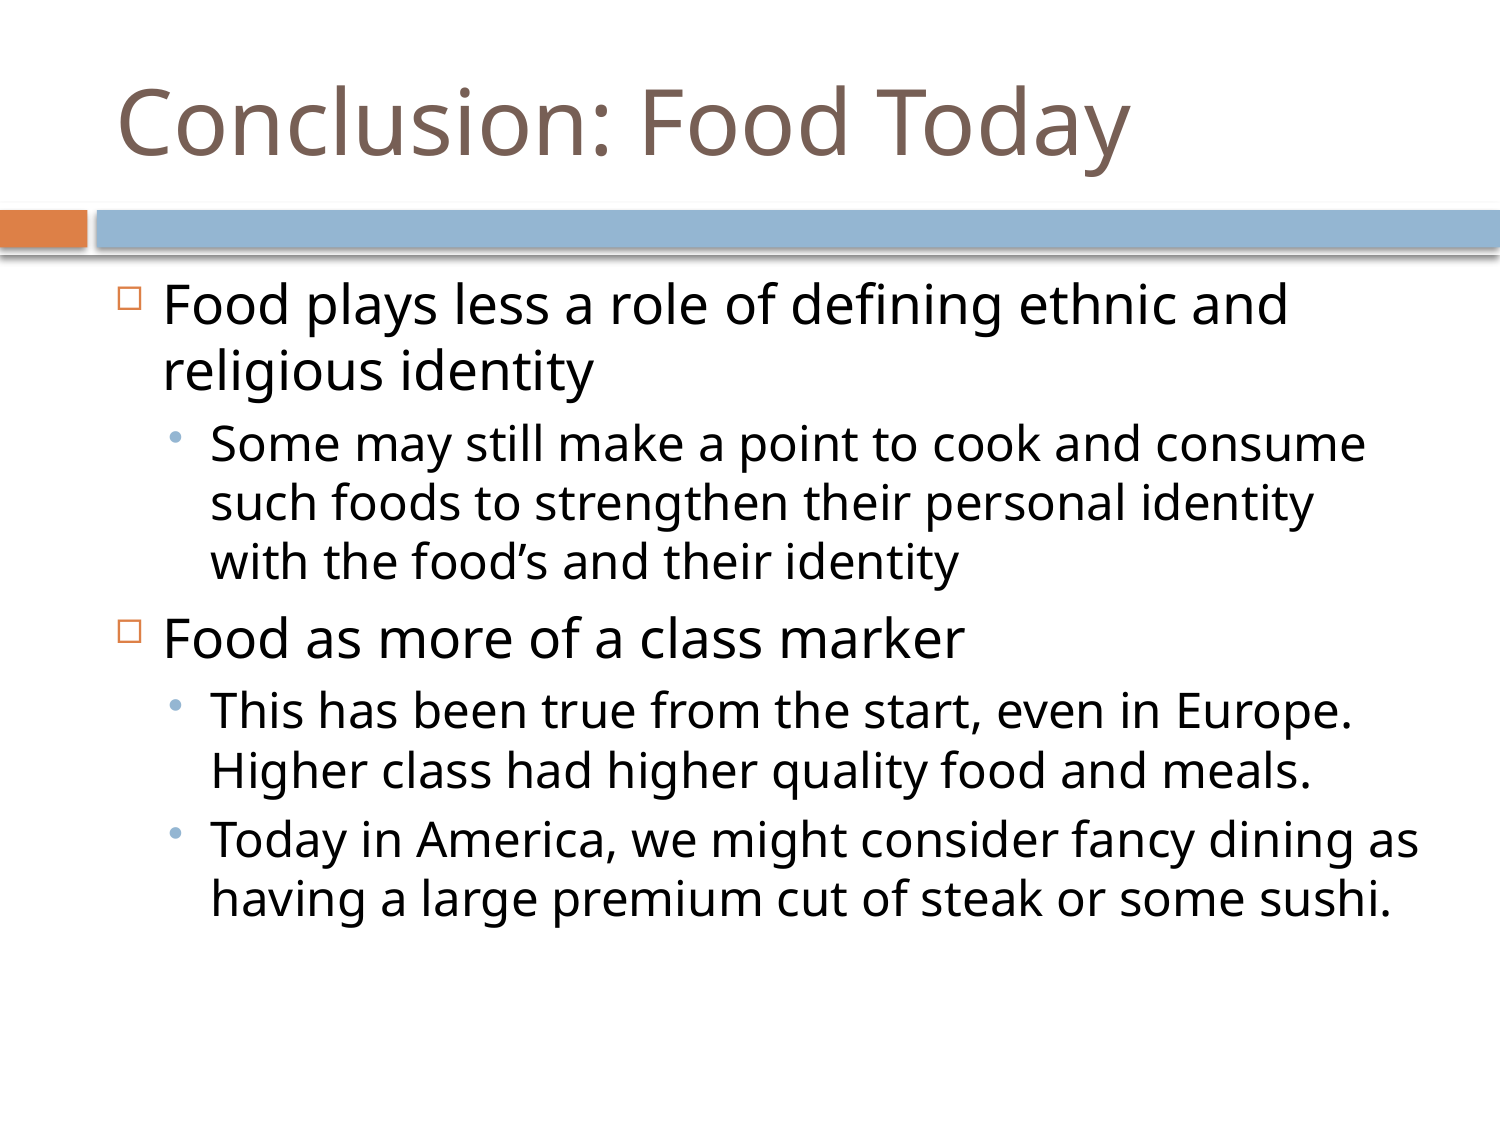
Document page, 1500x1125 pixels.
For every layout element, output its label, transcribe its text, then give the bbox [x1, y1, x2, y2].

list Food plays less a role of defining ethnic and religious identity Some may still make a point to cook and consume such foods to strengthen their personal identity with the food’s and their identity Food as more of a class marker This has been true from the start, even in Europe. Higher class had higher quality food and meals. Today in America, we might consider fancy dining as having a large premium cut of steak or some sushi. [100, 262, 1438, 1000]
title Conclusion: Food Today [100, 37, 1438, 200]
